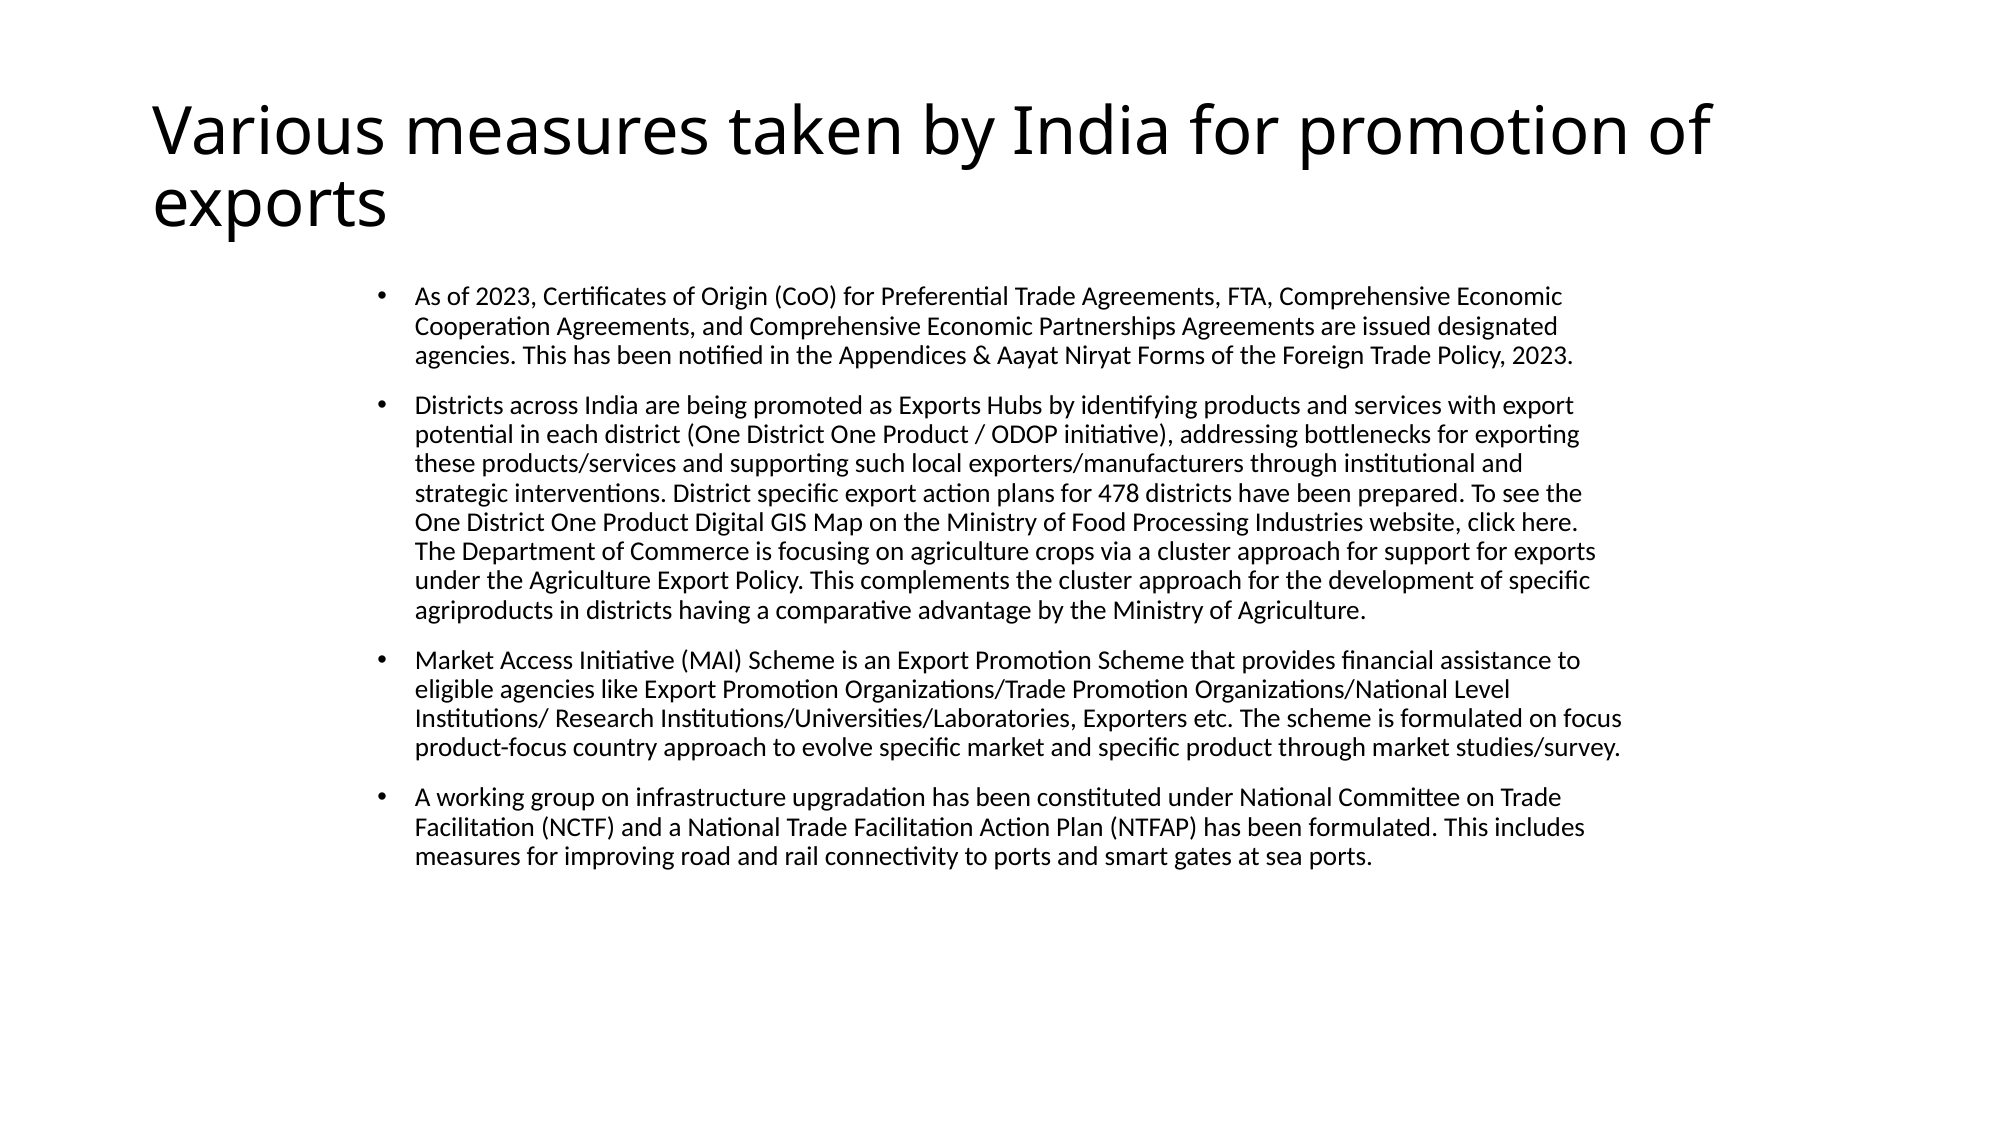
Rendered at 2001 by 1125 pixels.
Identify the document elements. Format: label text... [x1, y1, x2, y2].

title Various measures taken by India for promotion of exports [137, 59, 1863, 278]
list As of 2023, Certificates of Origin (CoO) for Preferential Trade Agreements, FTA, Comprehensive Economic Cooperation Agreements, and Comprehensive Economic Partnerships Agreements are issued designated agencies. This has been notified in the Appendices & Aayat Niryat Forms of the Foreign Trade Policy, 2023. Districts across India are being promoted as Exports Hubs by identifying products and services with export potential in each district (One District One Product / ODOP initiative), addressing bottlenecks for exporting these products/services and supporting such local exporters/manufacturers through institutional and strategic interventions. District specific export action plans for 478 districts have been prepared. To see the One District One Product Digital GIS Map on the Ministry of Food Processing Industries website, click here. The Department of Commerce is focusing on agriculture crops via a cluster approach for support for exports under the Agriculture Export Policy. This complements the cluster approach for the development of specific agriproducts in districts having a comparative advantage by the Ministry of Agriculture. Market Access Initiative (MAI) Scheme is an Export Promotion Scheme that provides financial assistance to eligible agencies like Export Promotion Organizations/Trade Promotion Organizations/National Level Institutions/ Research Institutions/Universities/Laboratories, Exporters etc. The scheme is formulated on focus product-focus country approach to evolve specific market and specific product through market studies/survey. A working group on infrastructure upgradation has been constituted under National Committee on Trade Facilitation (NCTF) and a National Trade Facilitation Action Plan (NTFAP) has been formulated. This includes measures for improving road and rail connectivity to ports and smart gates at sea ports. [362, 275, 1638, 1000]
